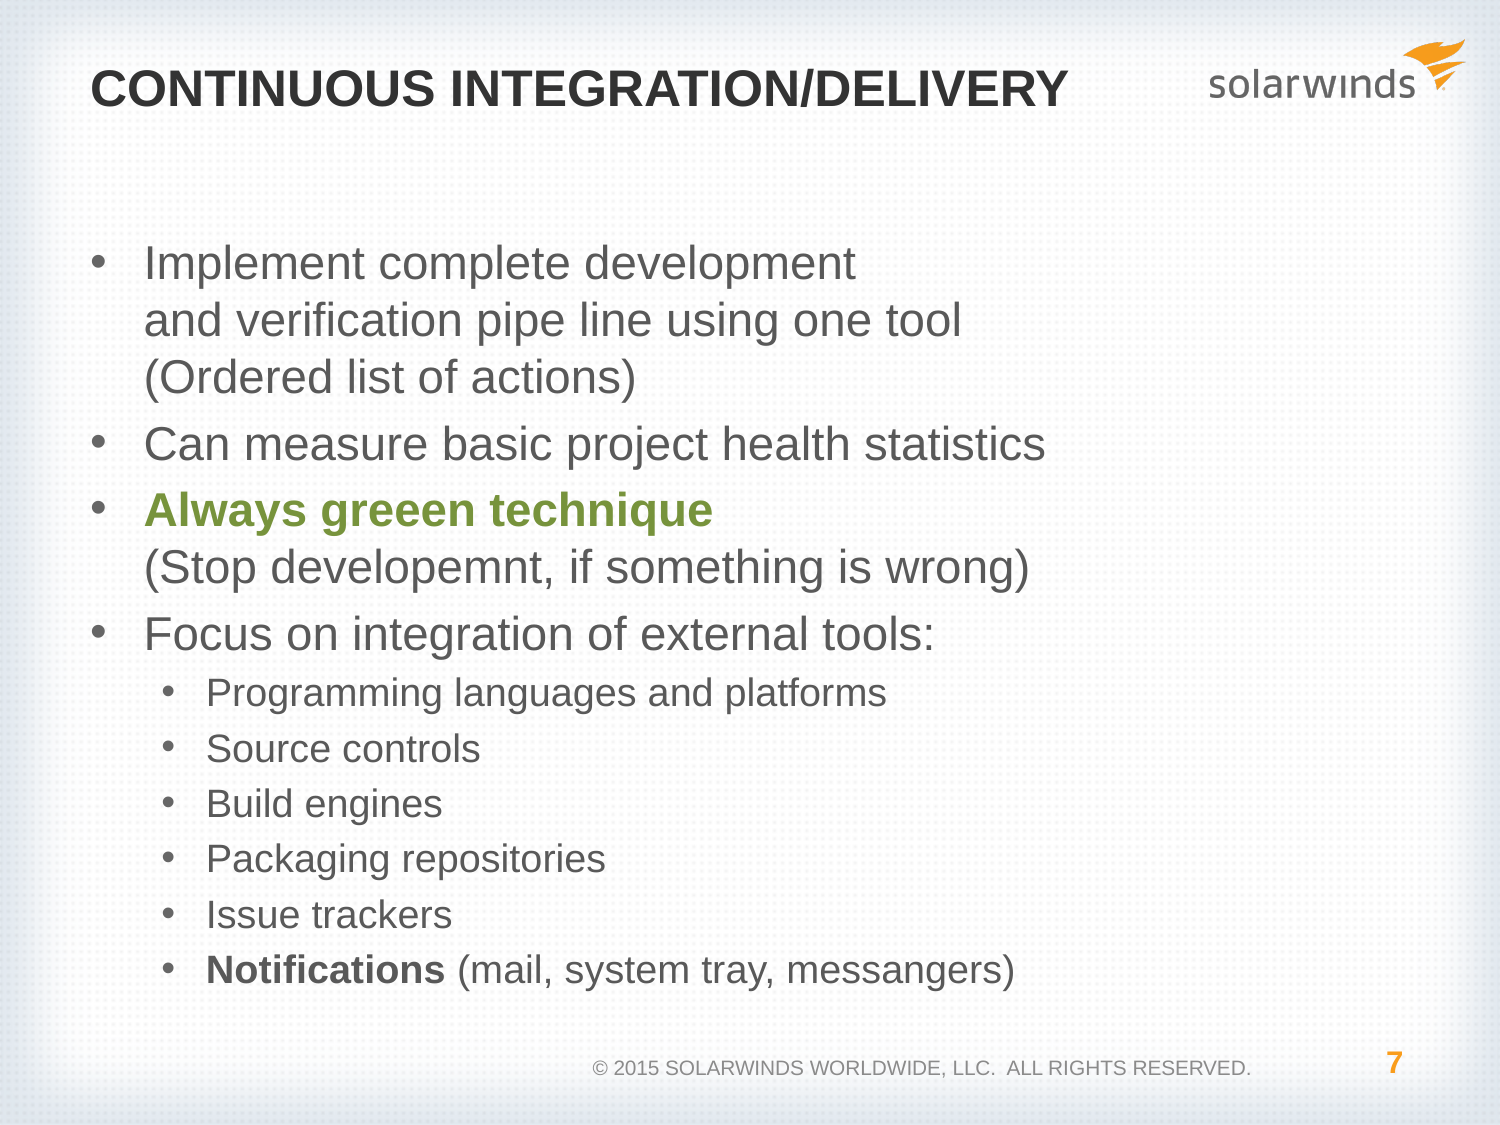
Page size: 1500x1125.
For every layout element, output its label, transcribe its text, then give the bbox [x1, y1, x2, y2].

footer © 2015 SOLARWINDS WORLDWIDE, LLC. ALL RIGHTS RESERVED. [528, 1042, 1316, 1092]
title Continuous integration/delivery [75, 47, 1164, 125]
picture [0, 0, 1500, 1125]
slide_number 7 [1348, 1031, 1441, 1092]
list Implement complete development and verification pipe line using one tool (Ordered list of actions) Can measure basic project health statistics Always greeen technique (Stop developemnt, if something is wrong) Focus on integration of external tools: Programming languages and platforms Source controls Build engines Packaging repositories Issue trackers Notifications (mail, system tray, messangers) [75, 224, 1425, 1005]
